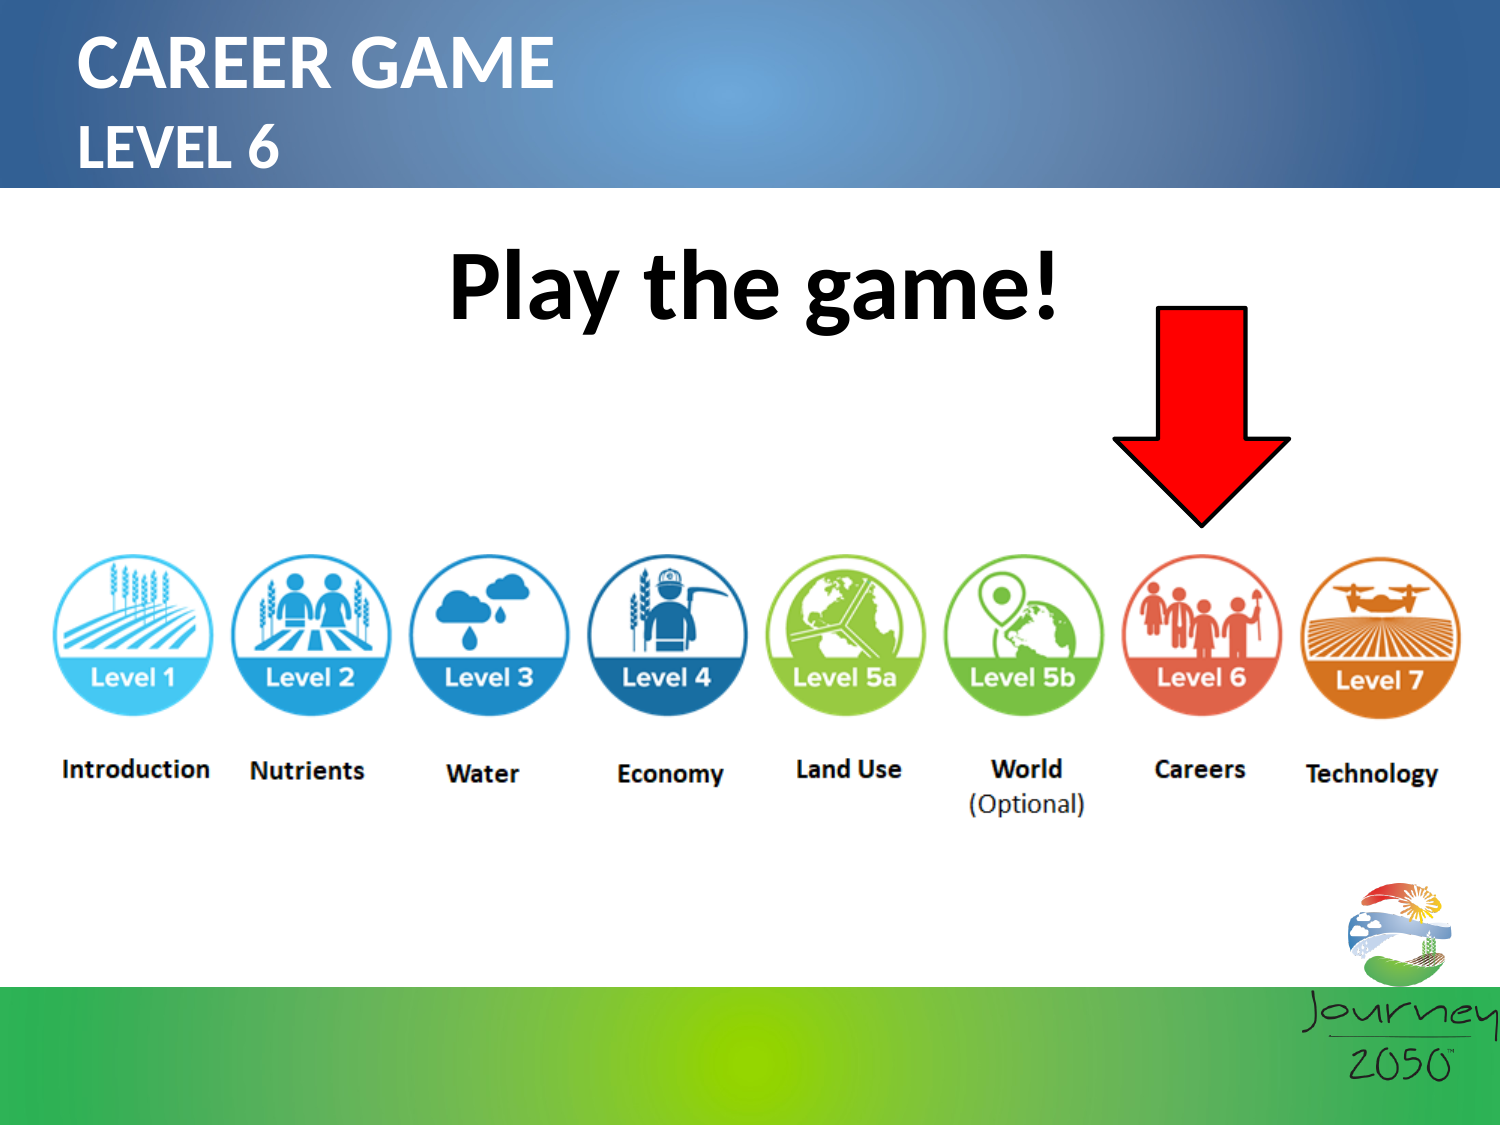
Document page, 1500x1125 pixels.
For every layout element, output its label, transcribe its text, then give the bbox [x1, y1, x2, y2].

picture [0, 0, 1500, 188]
picture [33, 541, 1468, 854]
text_box [1112, 305, 1292, 529]
text_box Play the game! [187, 212, 1325, 540]
title Career Game Level 6 [62, 2, 1450, 190]
picture [0, 882, 1500, 1125]
